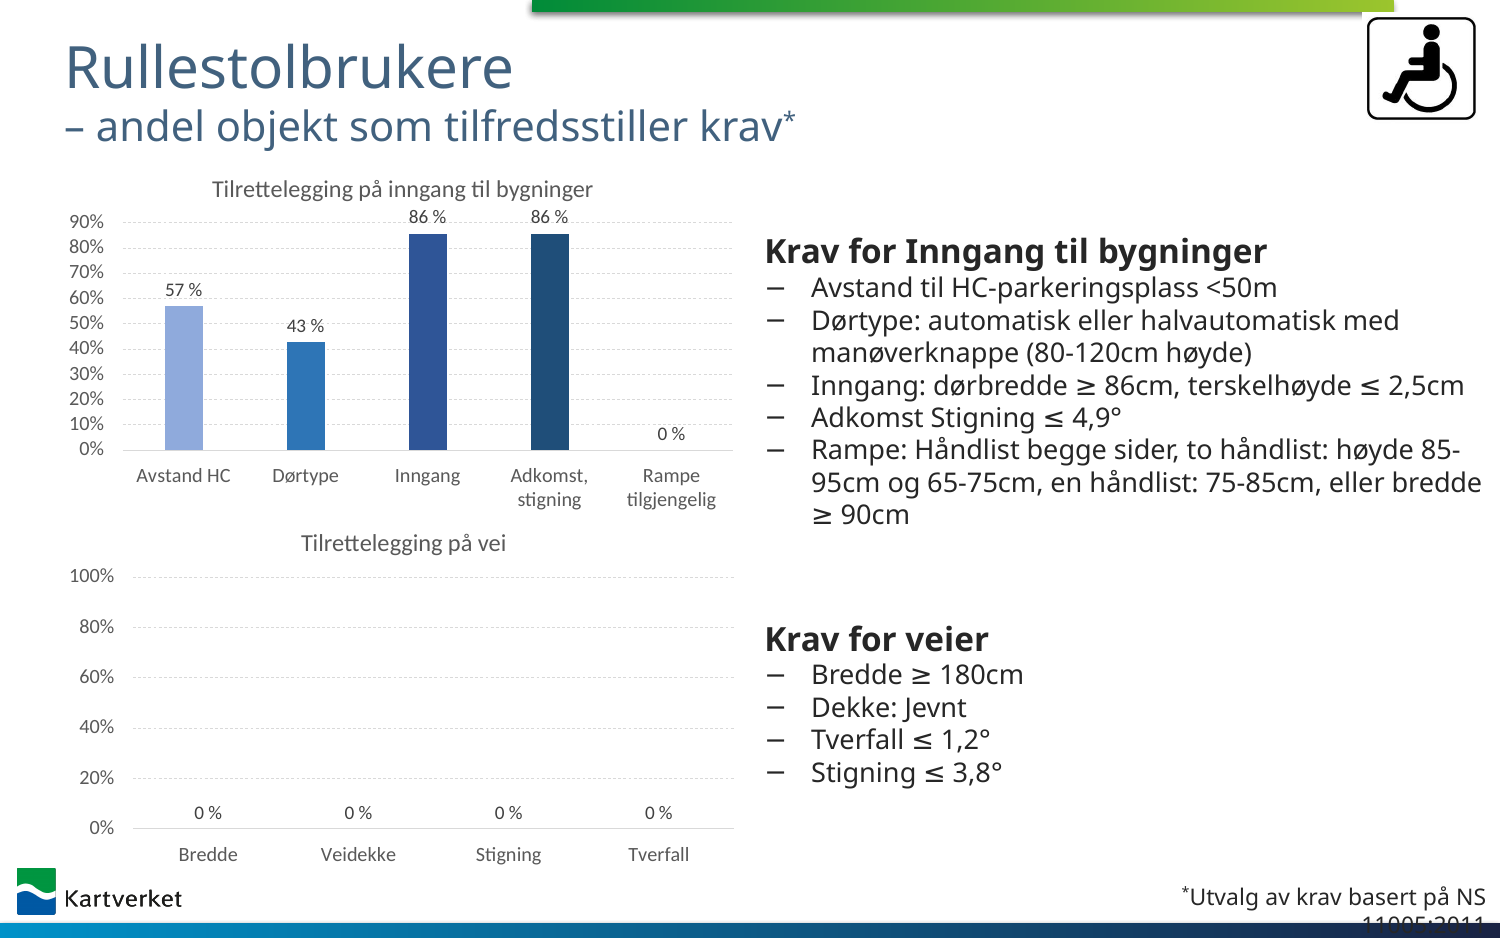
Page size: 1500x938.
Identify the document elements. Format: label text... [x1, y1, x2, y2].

text_box Krav for veier Bredde ≥ 180cm Dekke: Jevnt Tverfall ≤ 1,2° Stigning ≤ 3,8° [749, 610, 1500, 795]
text_box Rullestolbrukere – andel objekt som tilfredsstiller krav* [49, 25, 1431, 158]
text_box *Utvalg av krav basert på NS 11005:2011 [1068, 873, 1500, 938]
picture [62, 166, 744, 519]
picture [62, 520, 746, 874]
picture [1362, 12, 1481, 126]
text_box Krav for Inngang til bygninger Avstand til HC-parkeringsplass <50m Dørtype: automatisk eller halvautomatisk med manøverknappe (80-120cm høyde) Inngang: dørbredde ≥ 86cm, terskelhøyde ≤ 2,5cm Adkomst Stigning ≤ 4,9° Rampe: Håndlist begge sider, to håndlist: høyde 85-95cm og 65-75cm, en håndlist: 75-85cm, eller bredde ≥ 90cm [749, 223, 1500, 538]
